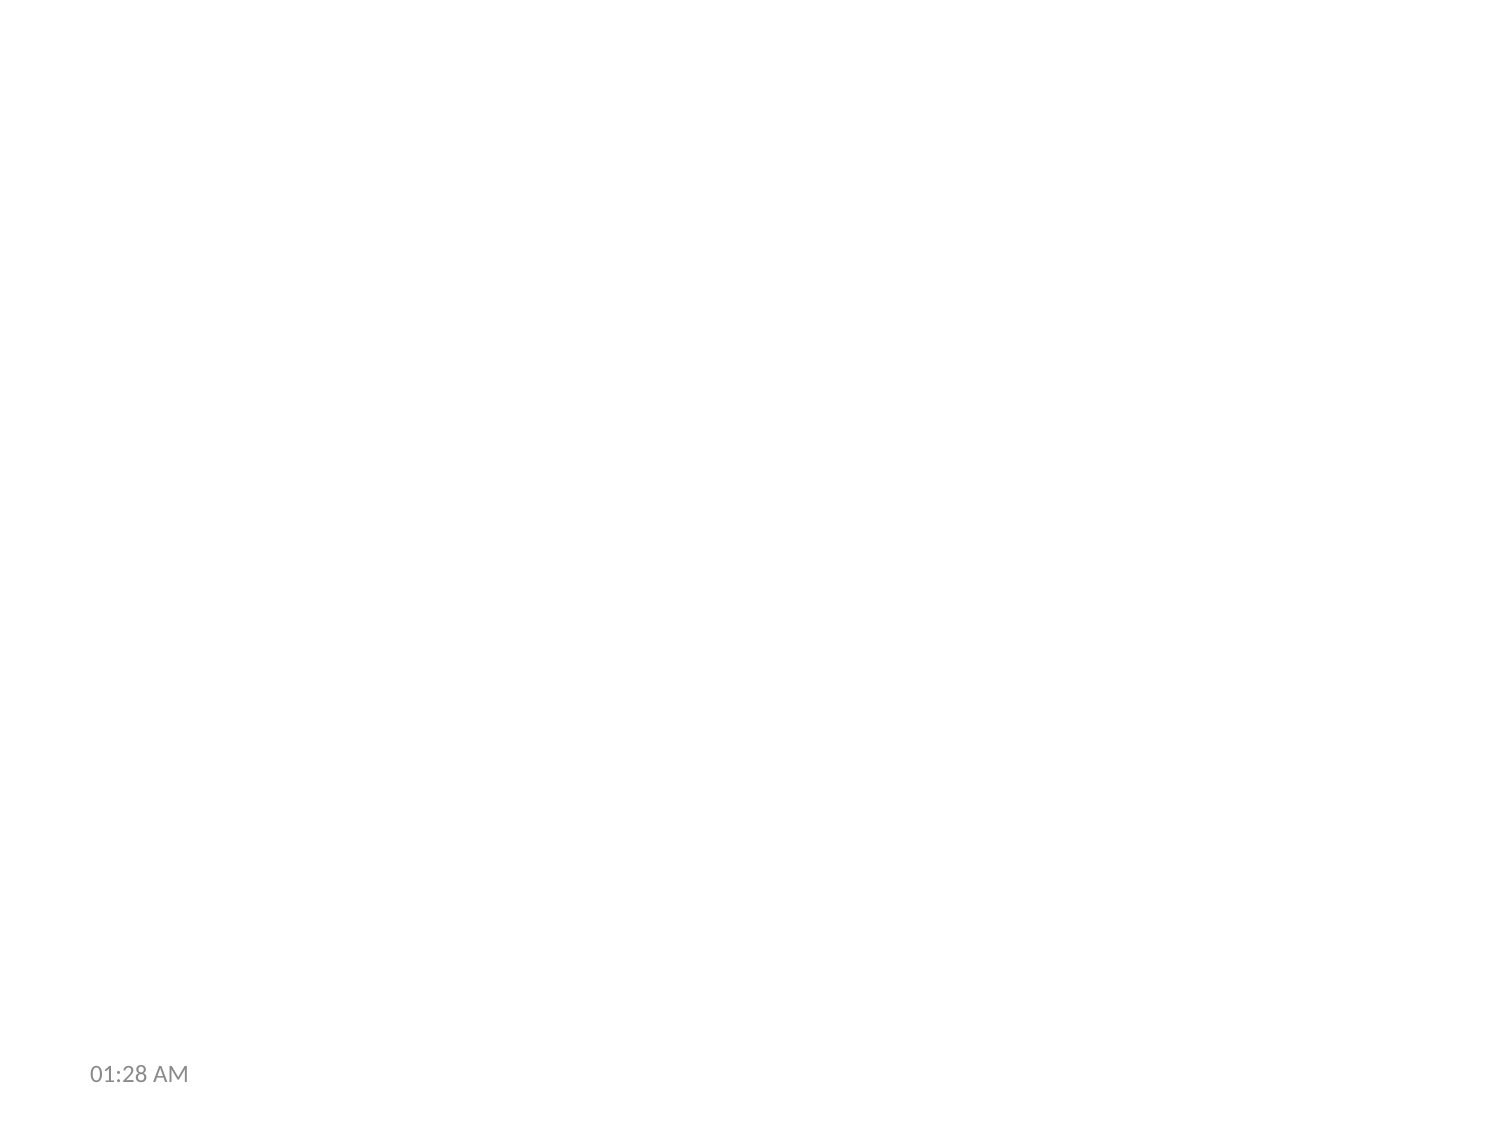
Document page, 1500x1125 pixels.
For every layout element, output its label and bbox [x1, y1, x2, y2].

slide_number [75, 1042, 425, 1103]
